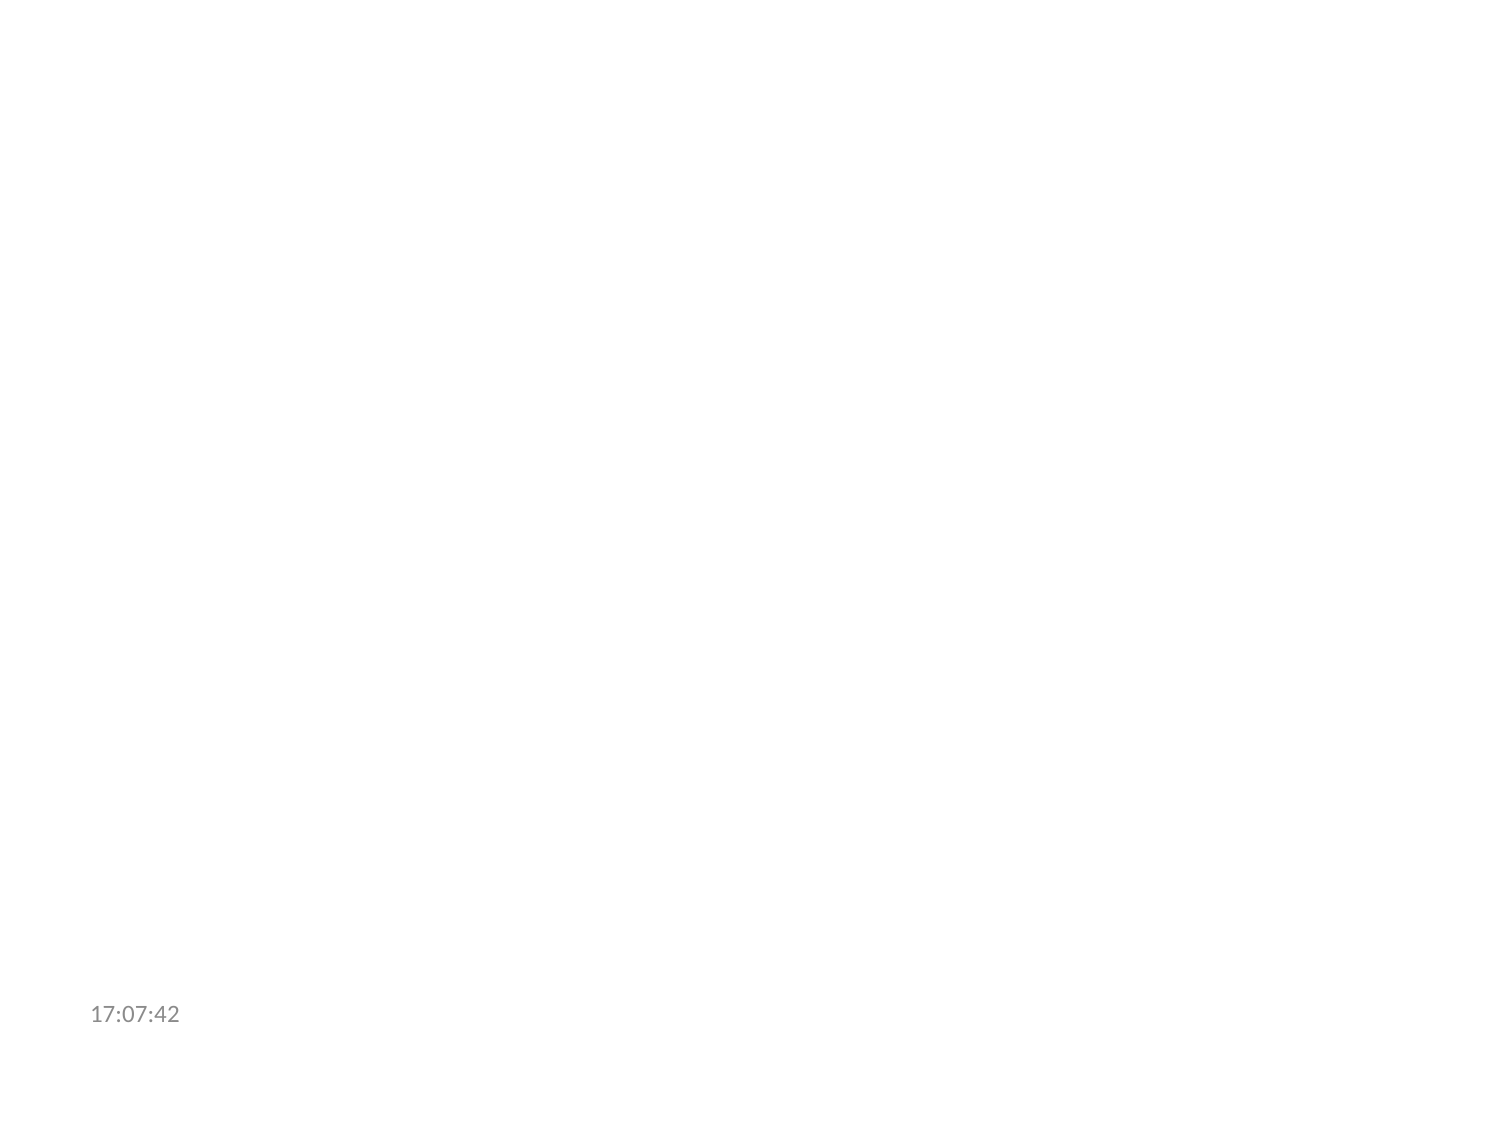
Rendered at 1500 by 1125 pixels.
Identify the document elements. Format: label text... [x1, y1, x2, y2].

text_box 15:35:09 [75, 982, 425, 1043]
